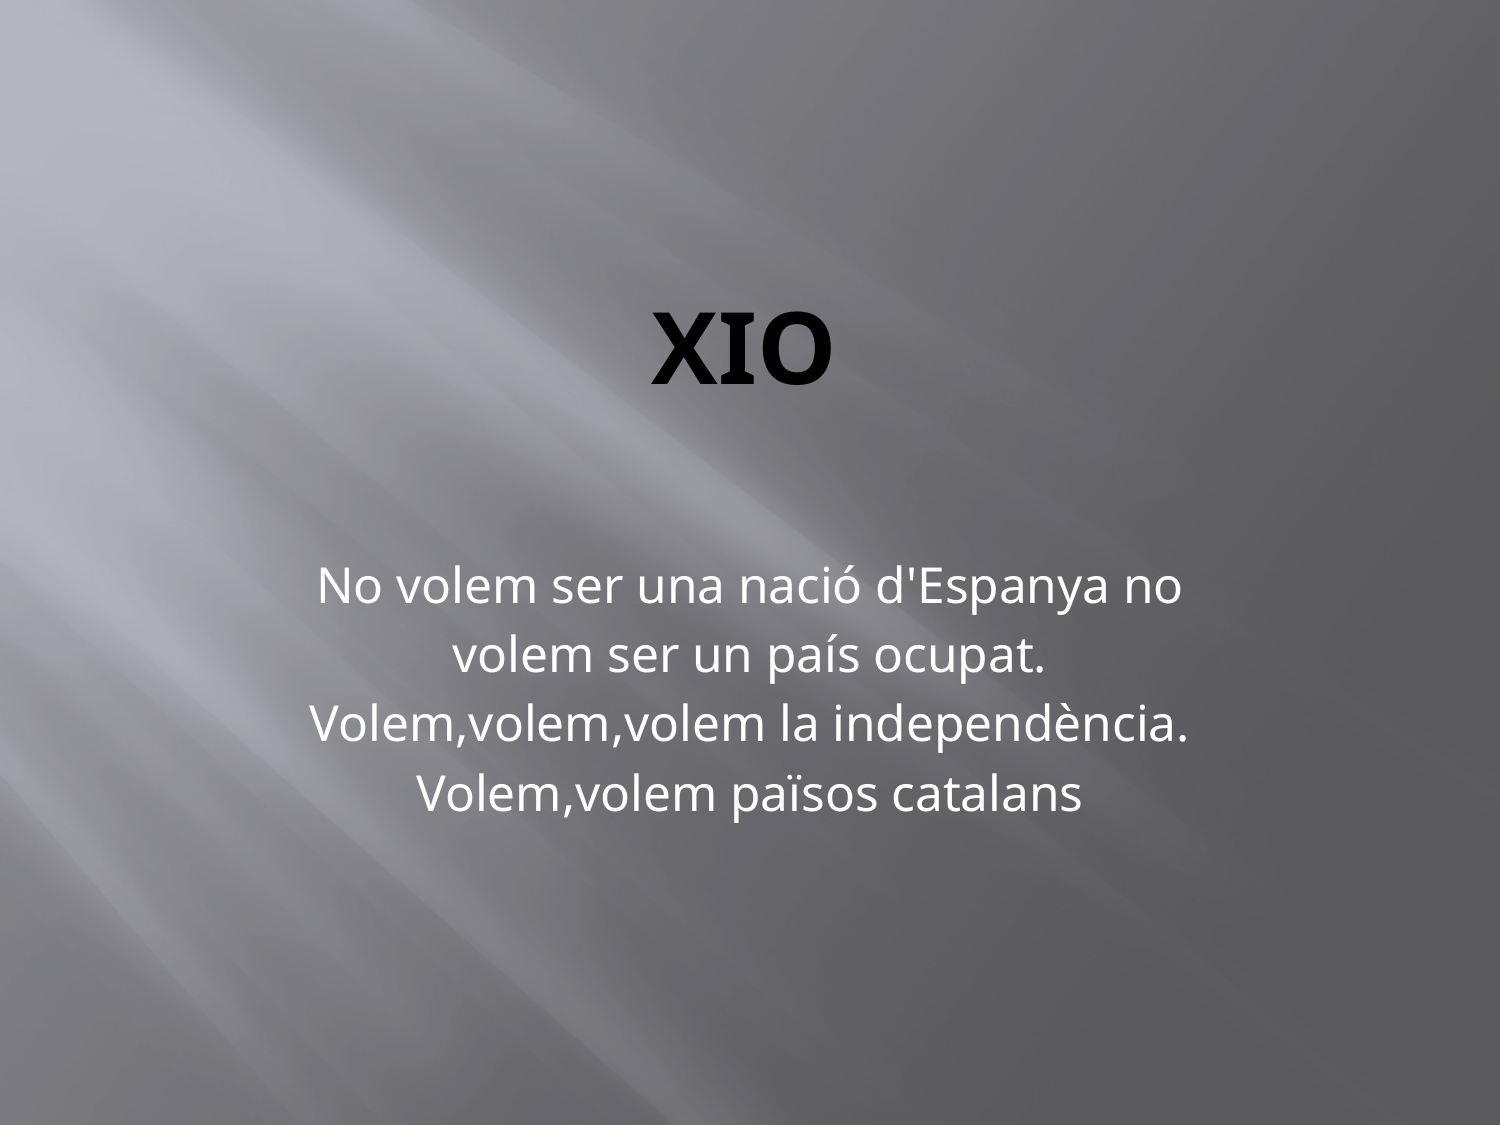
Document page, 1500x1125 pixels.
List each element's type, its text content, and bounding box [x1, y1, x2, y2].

title XIO [69, 224, 1420, 525]
subtitle No volem ser una nació d'Espanya no volem ser un país ocupat. Volem,volem,volem la independència. Volem,volem països catalans [225, 546, 1275, 834]
